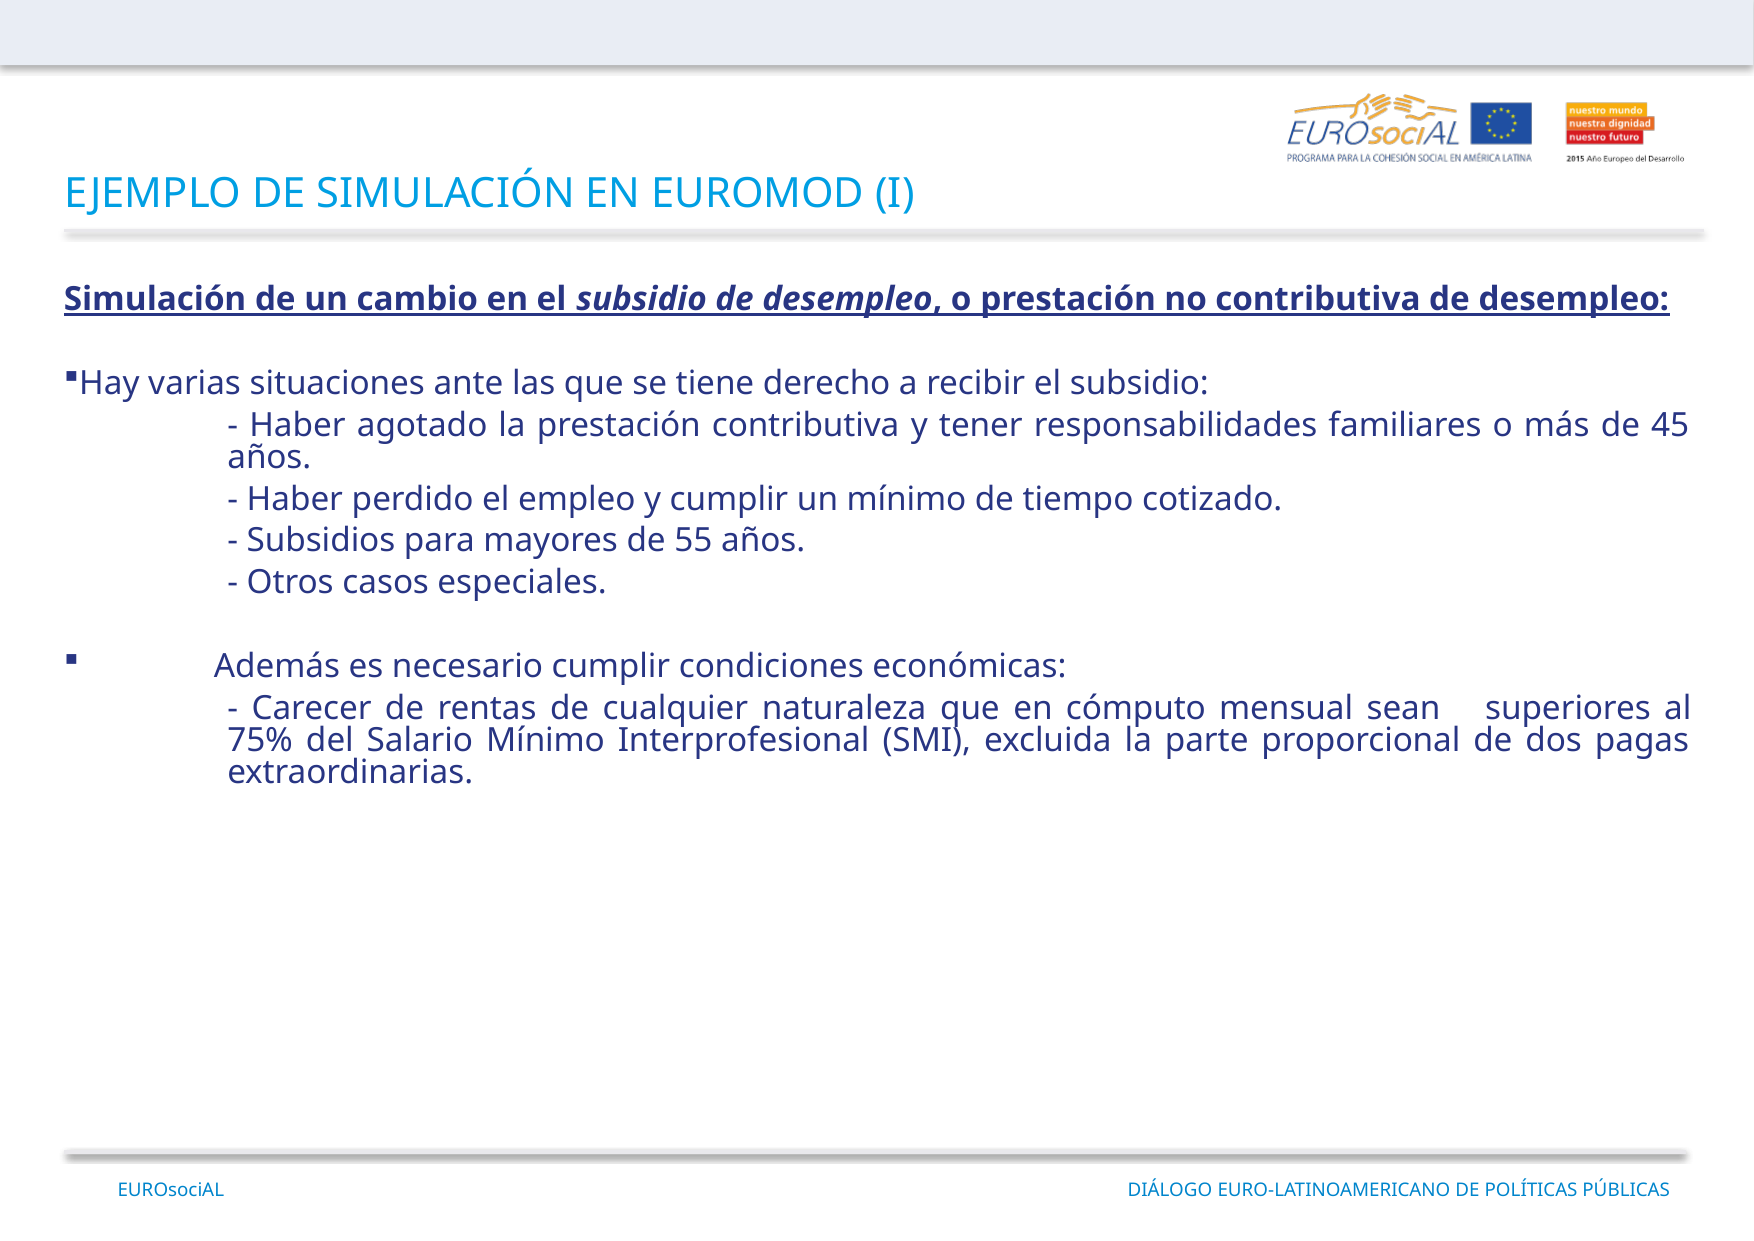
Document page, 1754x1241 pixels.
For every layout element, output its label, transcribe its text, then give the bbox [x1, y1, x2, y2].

picture [1278, 88, 1692, 158]
text_box Simulación de un cambio en el subsidio de desempleo, o prestación no contributiva de desempleo: Hay varias situaciones ante las que se tiene derecho a recibir el subsidio: - Haber agotado la prestación contributiva y tener responsabilidades familiares o más de 45 años. - Haber perdido el empleo y cumplir un mínimo de tiempo cotizado. - Subsidios para mayores de 55 años. - Otros casos especiales. Además es necesario cumplir condiciones económicas: - Carecer de rentas de cualquier naturaleza que en cómputo mensual sean superiores al 75% del Salario Mínimo Interprofesional (SMI), excluida la parte proporcional de dos pagas extraordinarias. [64, 265, 1692, 1140]
text_box EJEMPLO DE SIMULACIÓN EN EUROMOD (I) [49, 158, 1692, 233]
